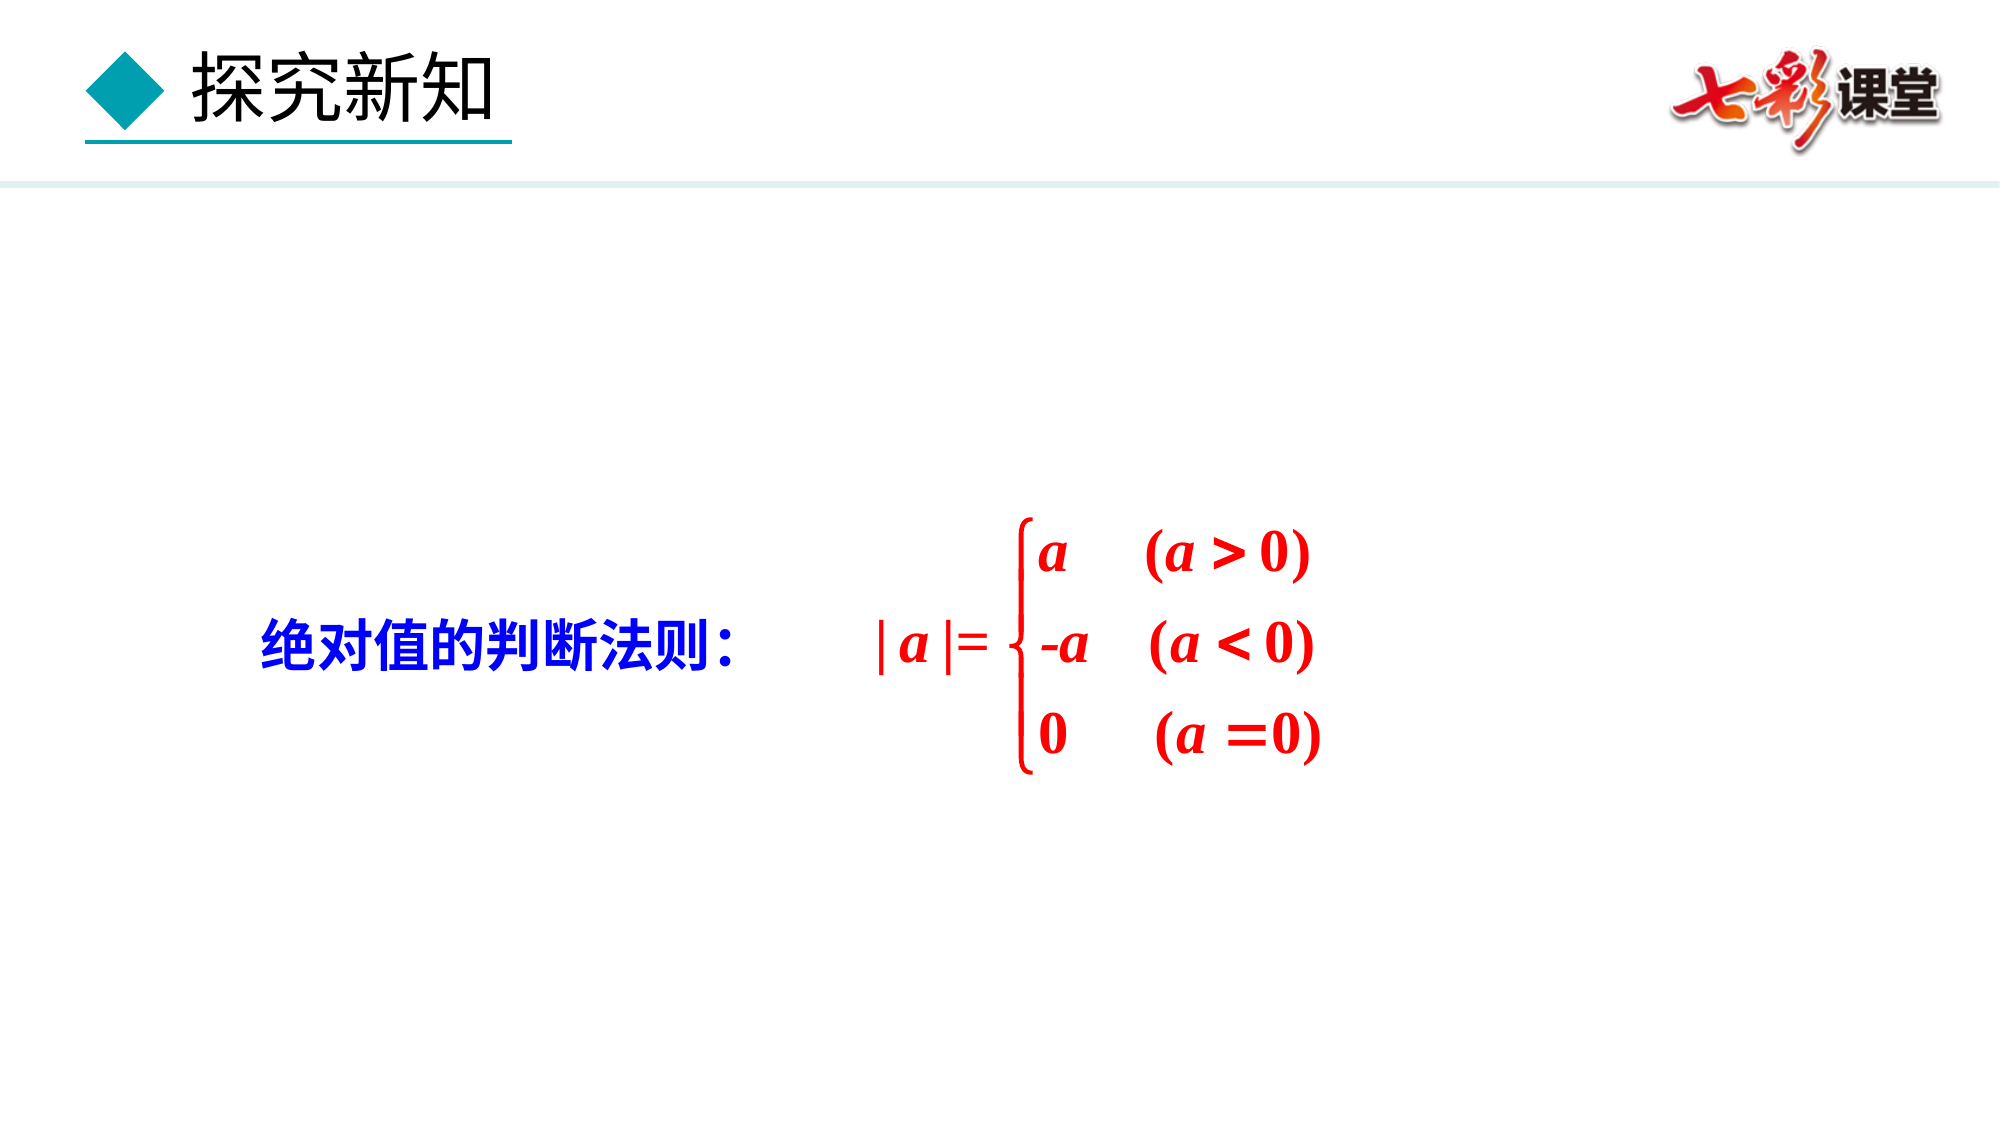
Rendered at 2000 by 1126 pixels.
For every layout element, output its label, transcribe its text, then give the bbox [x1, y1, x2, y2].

text_box 绝对值的判断法则： [240, 600, 844, 689]
picture [1666, 42, 1948, 157]
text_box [870, 504, 1393, 784]
